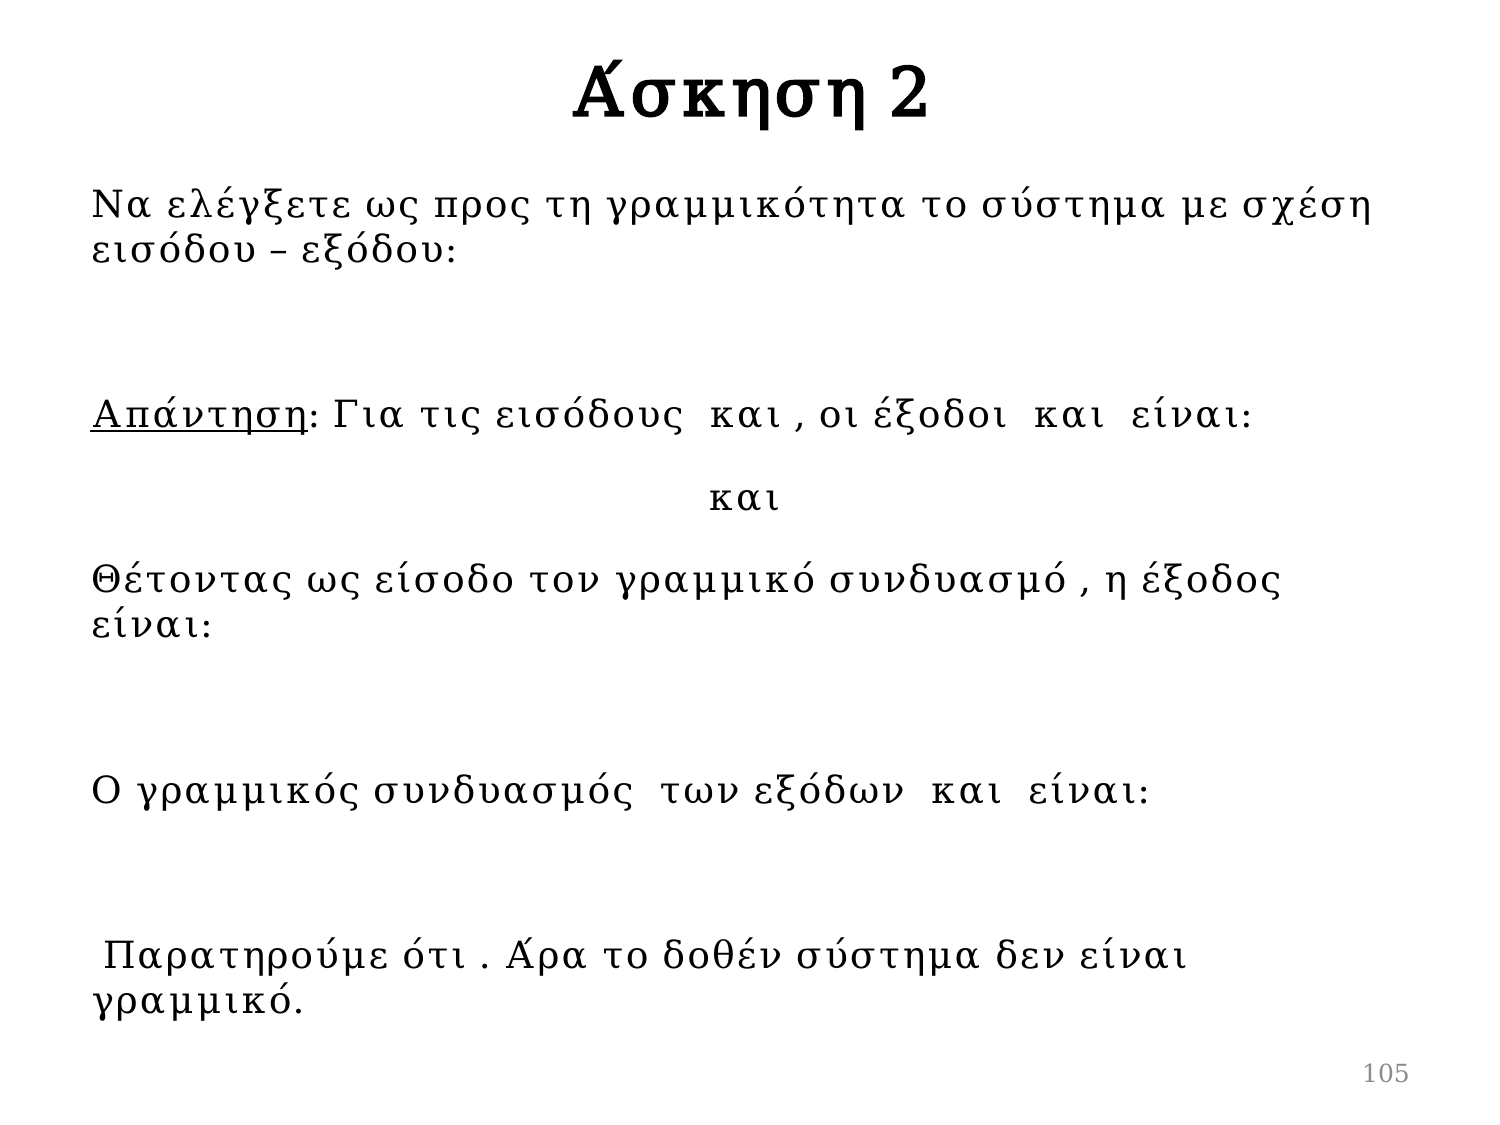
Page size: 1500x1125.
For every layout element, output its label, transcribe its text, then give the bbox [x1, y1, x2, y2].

slide_number 105 [1222, 1042, 1425, 1103]
title Άσκηση 2 [75, 19, 1425, 159]
